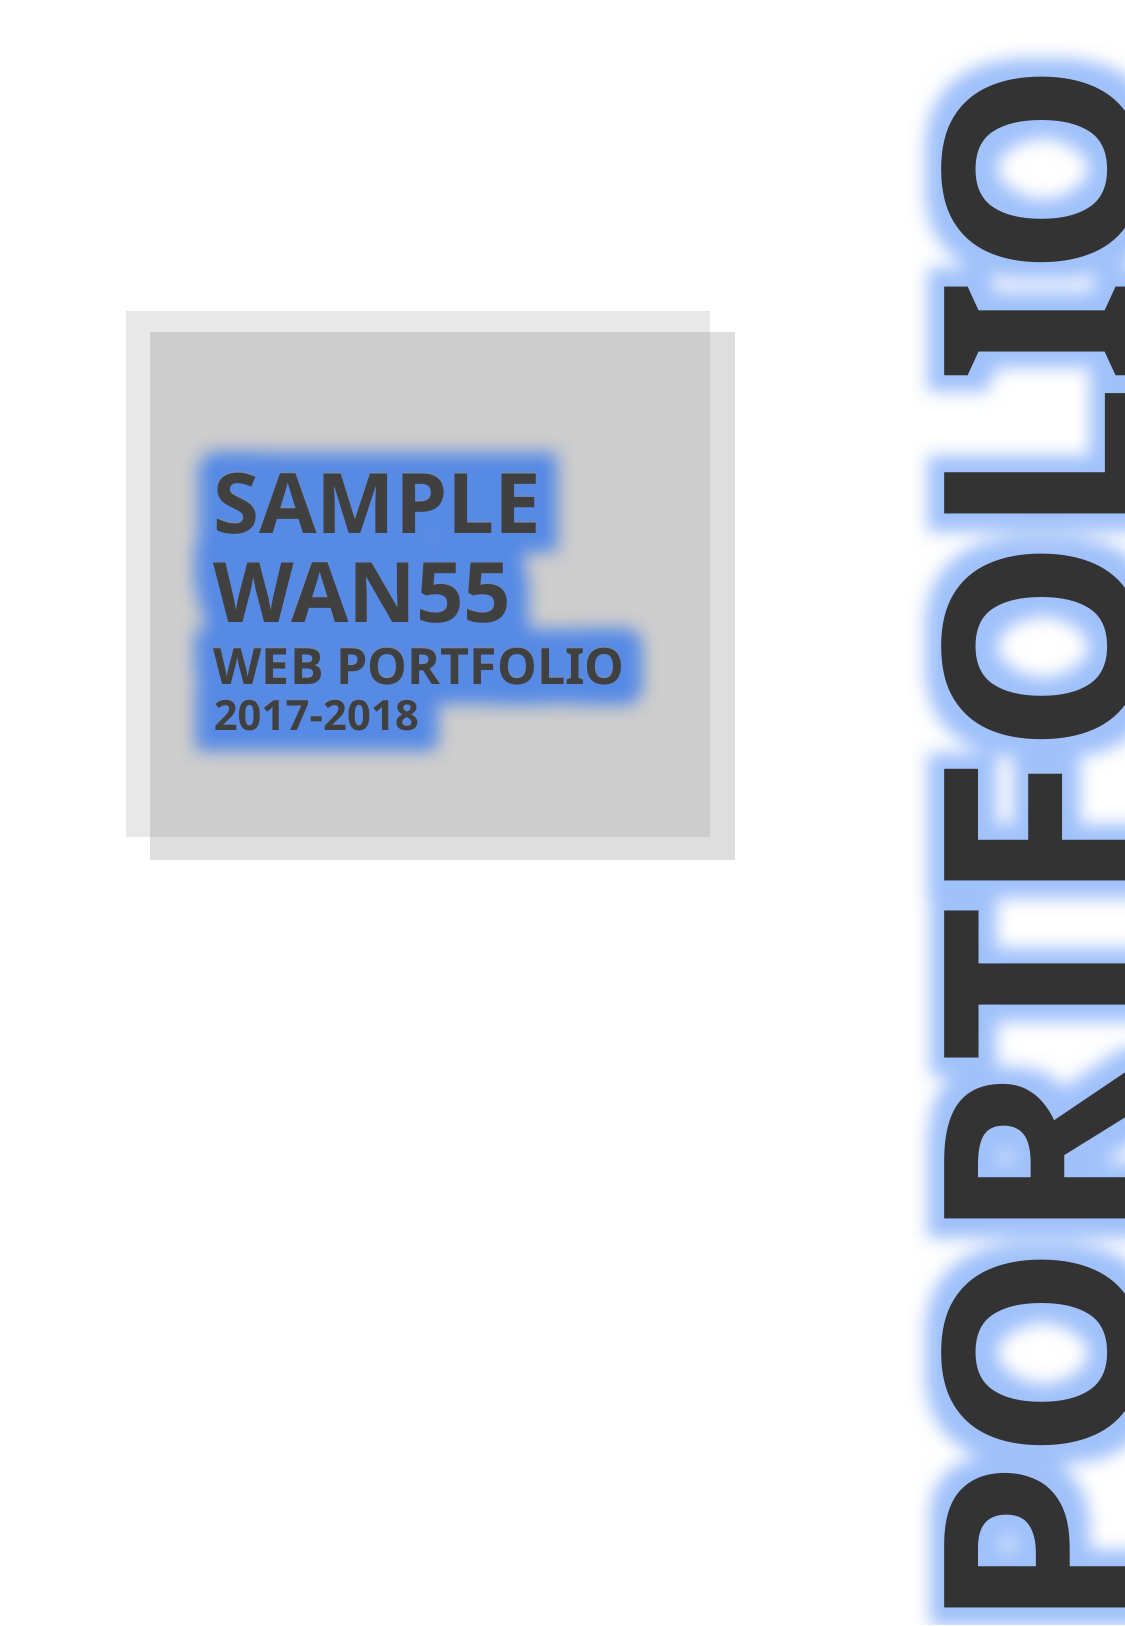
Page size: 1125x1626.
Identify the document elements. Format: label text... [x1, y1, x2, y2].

text_box PORTFOLIO [889, 0, 1125, 1625]
picture [126, 311, 735, 860]
text_box SAMPLE WAN55 WEB PORTFOLIO 2017-2018 [198, 257, 820, 849]
